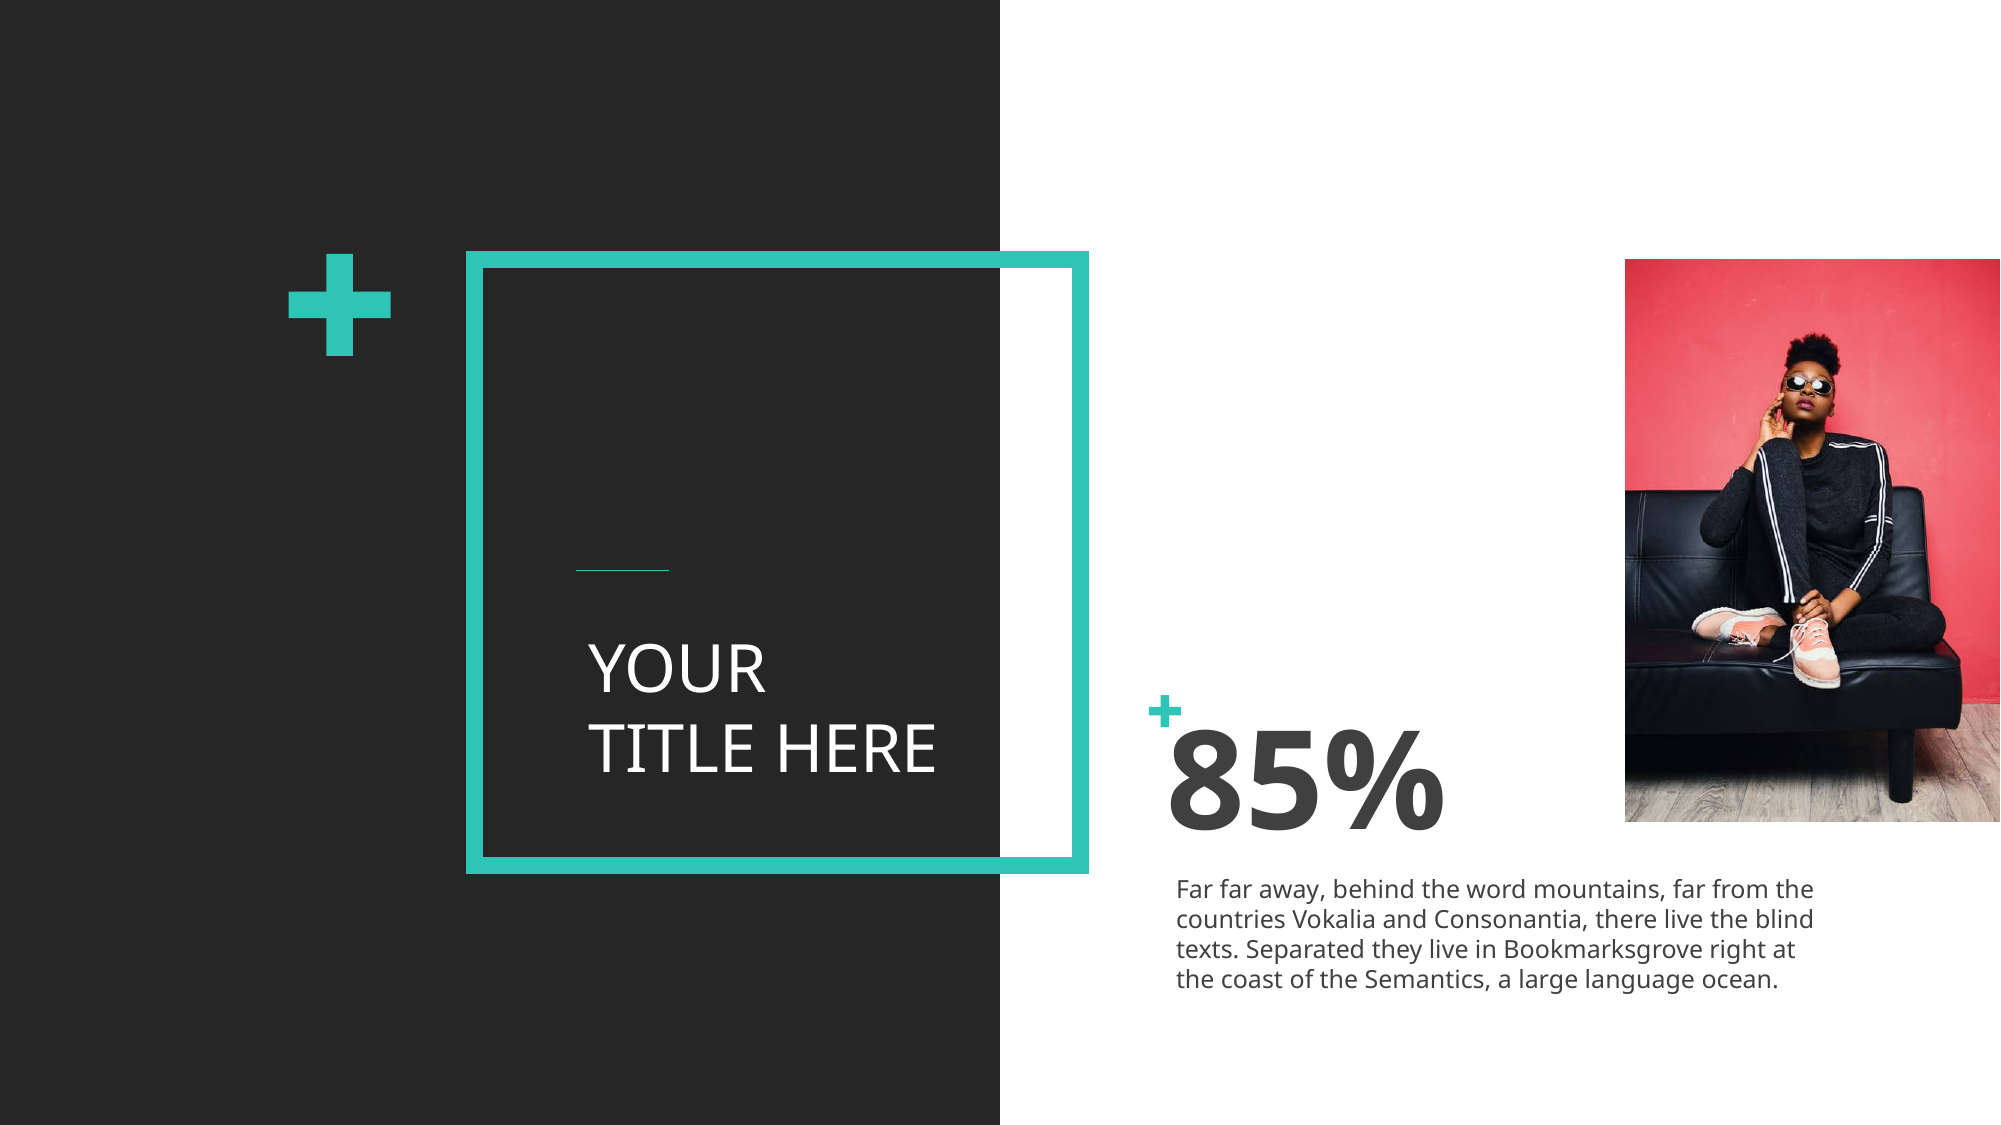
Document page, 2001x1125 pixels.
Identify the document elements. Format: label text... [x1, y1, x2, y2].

text_box [288, 253, 392, 357]
text_box [473, 258, 1082, 867]
text_box [0, 0, 1001, 1125]
text_box YOUR TITLE HERE [573, 618, 955, 793]
text_box 85% [1151, 684, 1463, 865]
text_box [1148, 694, 1182, 728]
picture [1624, 259, 2000, 822]
text_box Far far away, behind the word mountains, far from the countries Vokalia and Consonantia, there live the blind texts. Separated they live in Bookmarksgrove right at the coast of the Semantics, a large language ocean. [1161, 866, 1852, 1001]
